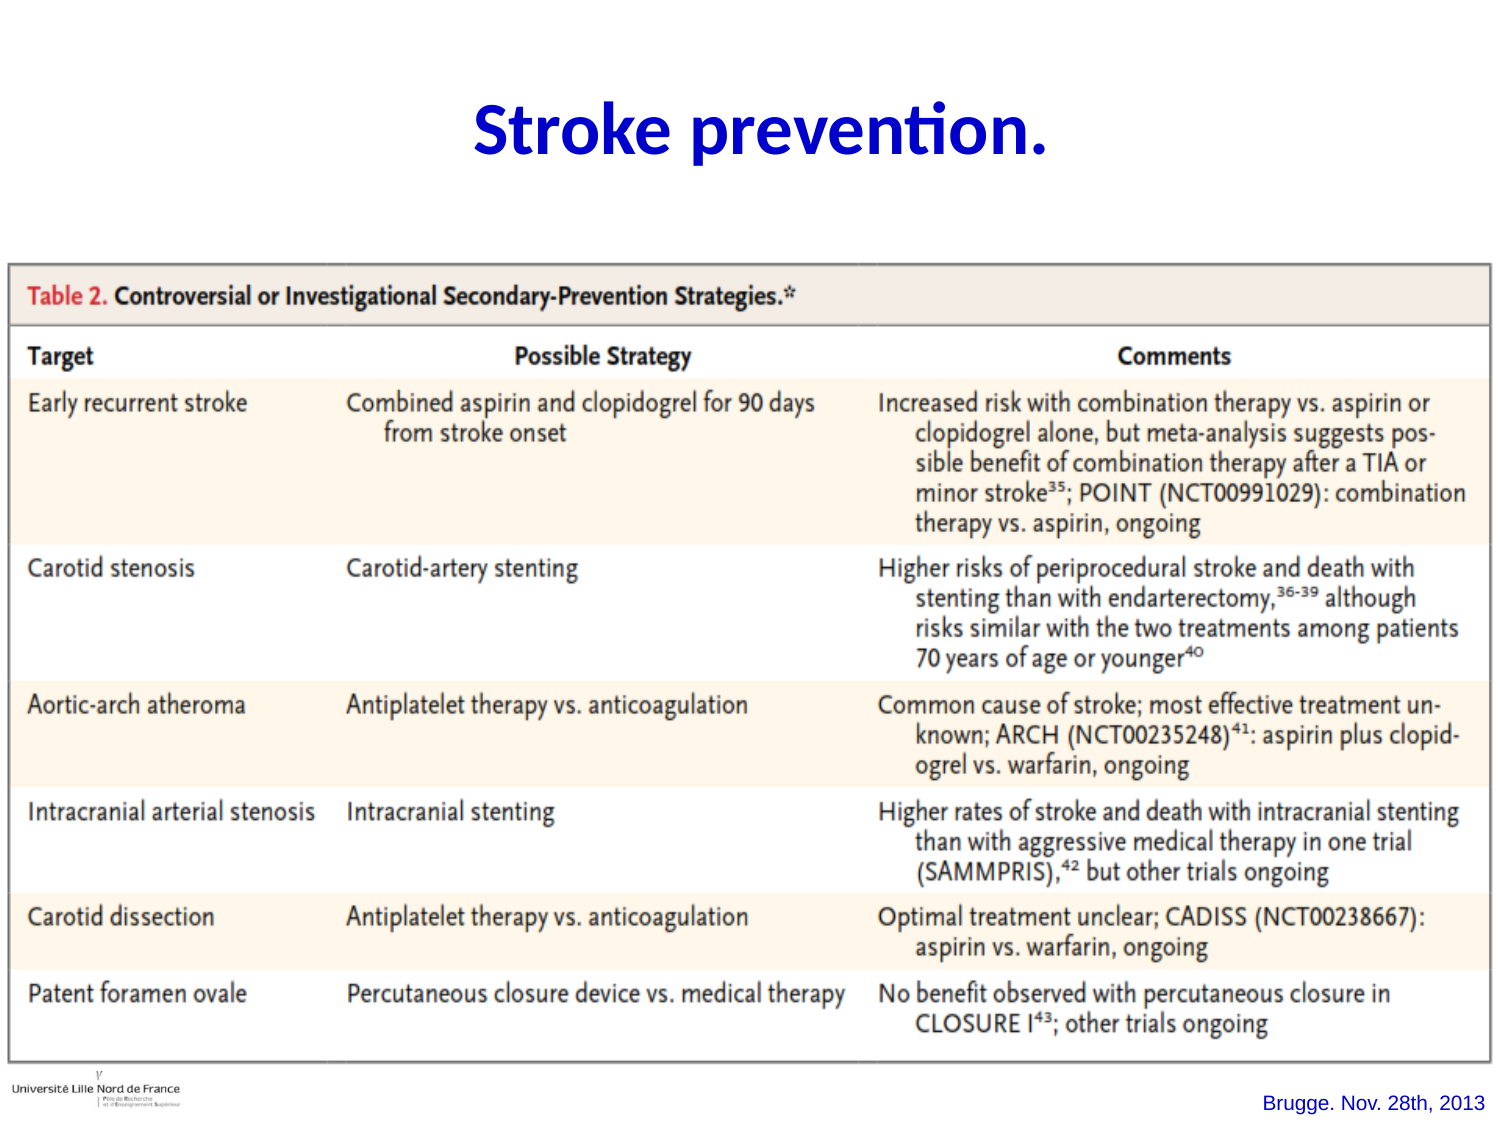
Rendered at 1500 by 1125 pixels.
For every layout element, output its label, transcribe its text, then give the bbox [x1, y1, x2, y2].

title Stroke prevention. [194, 30, 1329, 219]
picture [0, 255, 1500, 1123]
